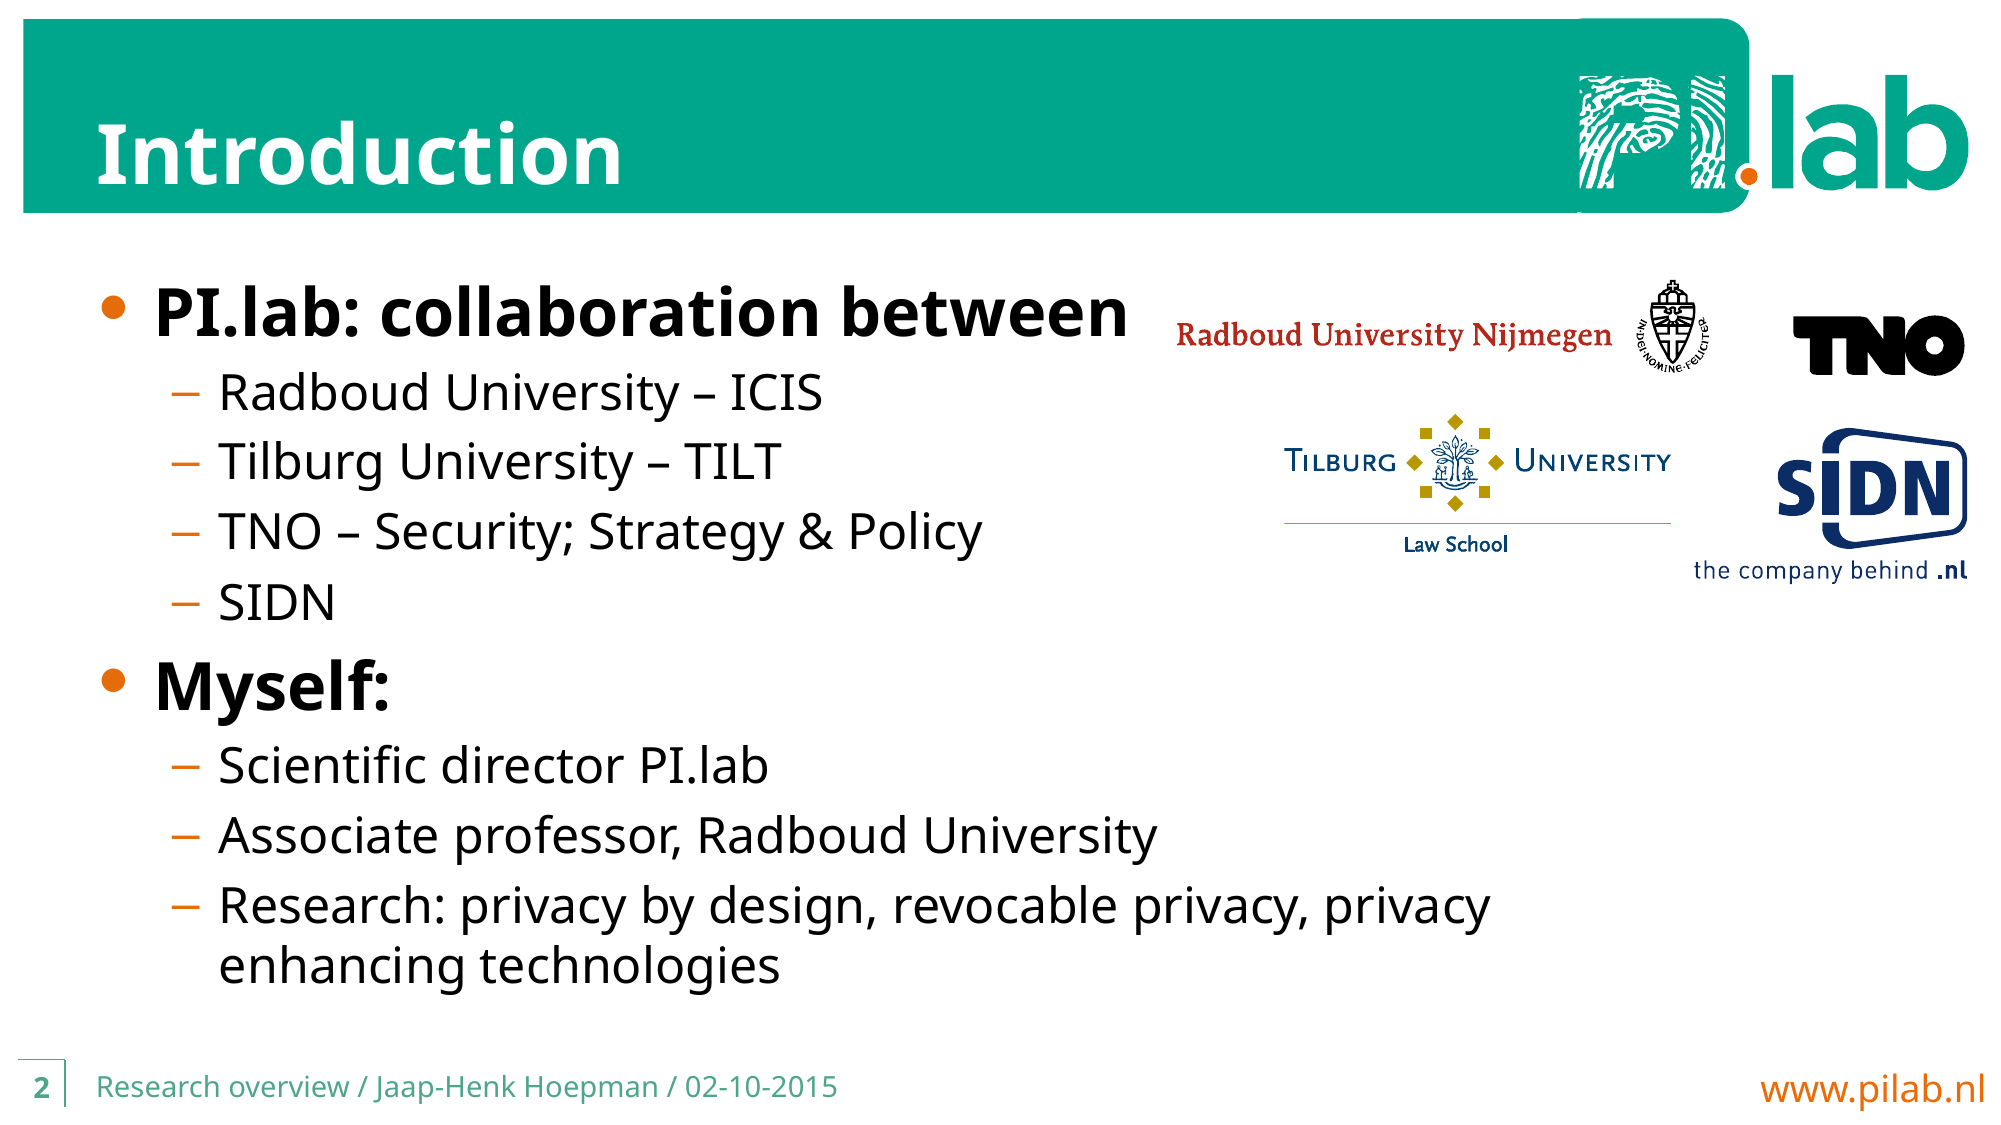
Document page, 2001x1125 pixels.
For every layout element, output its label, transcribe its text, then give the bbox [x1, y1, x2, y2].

title Introduction [81, 19, 1407, 209]
picture [1751, 285, 2000, 410]
list PI.lab: collaboration between Radboud University – ICIS Tilburg University – TILT TNO – Security; Strategy & Policy SIDN Myself: Scientific director PI.lab Associate professor, Radboud University Research: privacy by design, revocable privacy, privacy enhancing technologies [81, 262, 1676, 1005]
picture [1176, 279, 1710, 373]
picture [1284, 413, 1672, 552]
slide_number 2 [0, 1059, 66, 1120]
picture [1694, 427, 1968, 585]
footer Research overview / Jaap-Henk Hoepman / 02-10-2015 [80, 1058, 1654, 1119]
